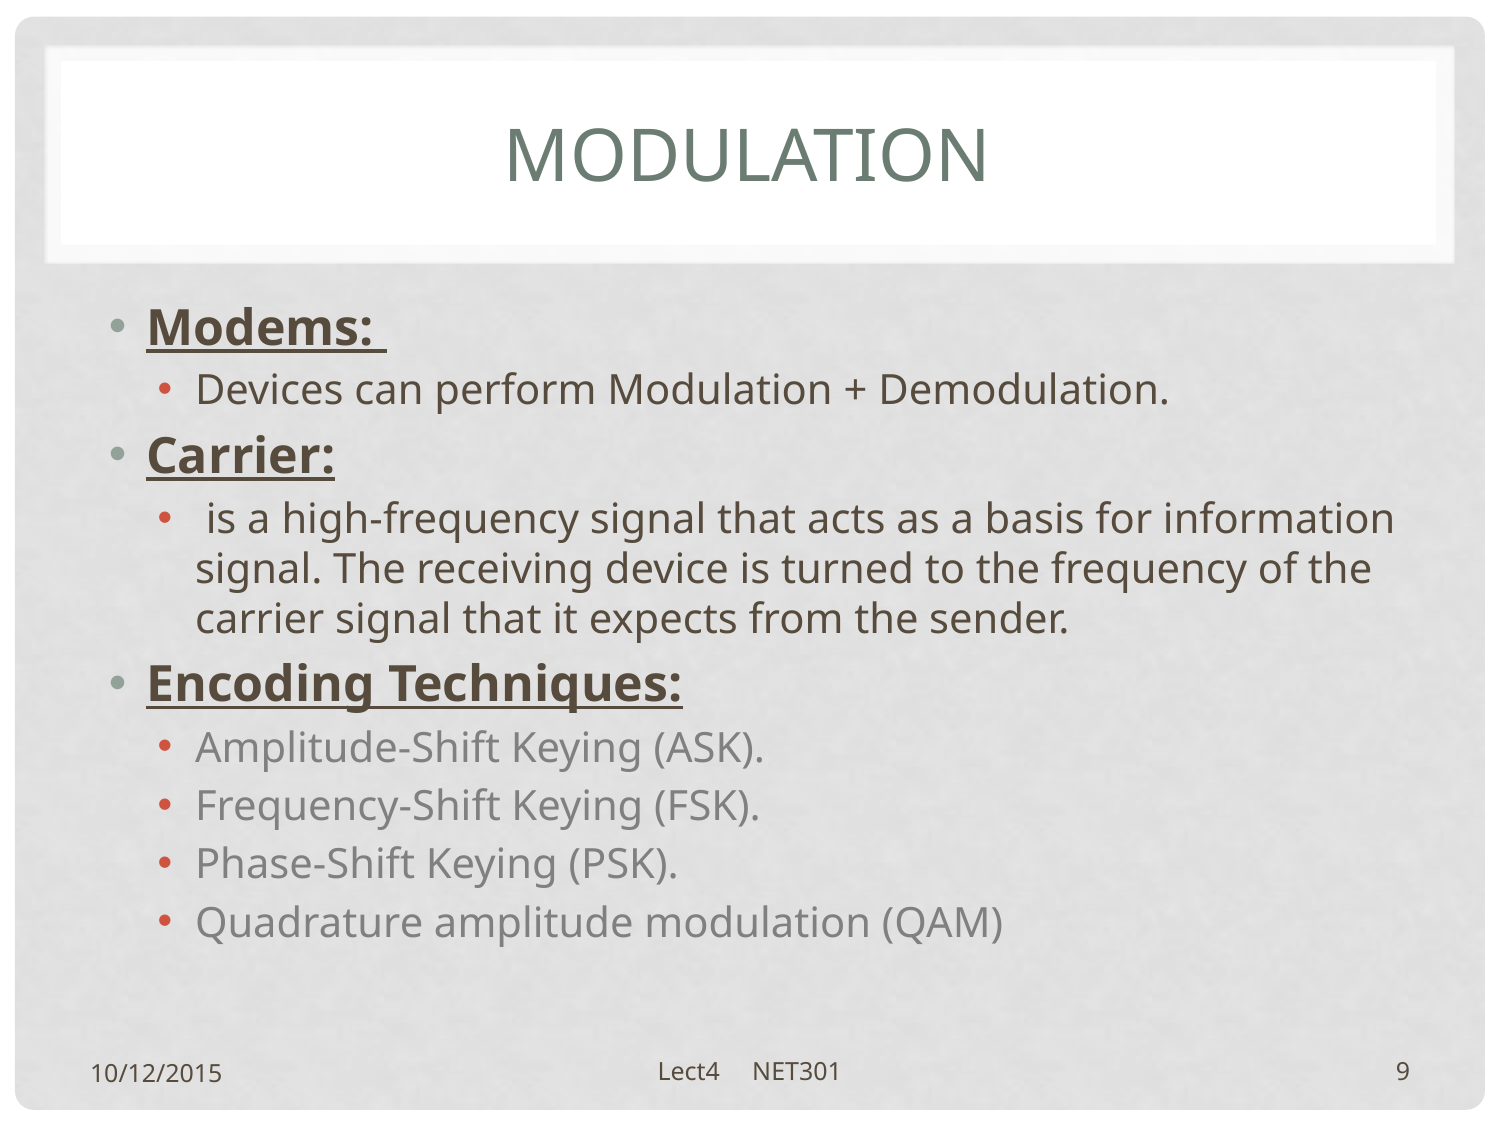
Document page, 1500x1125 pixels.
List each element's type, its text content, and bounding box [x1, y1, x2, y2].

list Modems: Devices can perform Modulation + Demodulation. Carrier: is a high-frequency signal that acts as a basis for information signal. The receiving device is turned to the frequency of the carrier signal that it expects from the sender. Encoding Techniques: Amplitude-Shift Keying (ASK). Frequency-Shift Keying (FSK). Phase-Shift Keying (PSK). Quadrature amplitude modulation (QAM) [75, 287, 1425, 1005]
footer Lect4 NET301 [512, 1042, 988, 1103]
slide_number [75, 1042, 425, 1103]
title Modulation [69, 66, 1425, 238]
slide_number 9 [1074, 1042, 1425, 1103]
